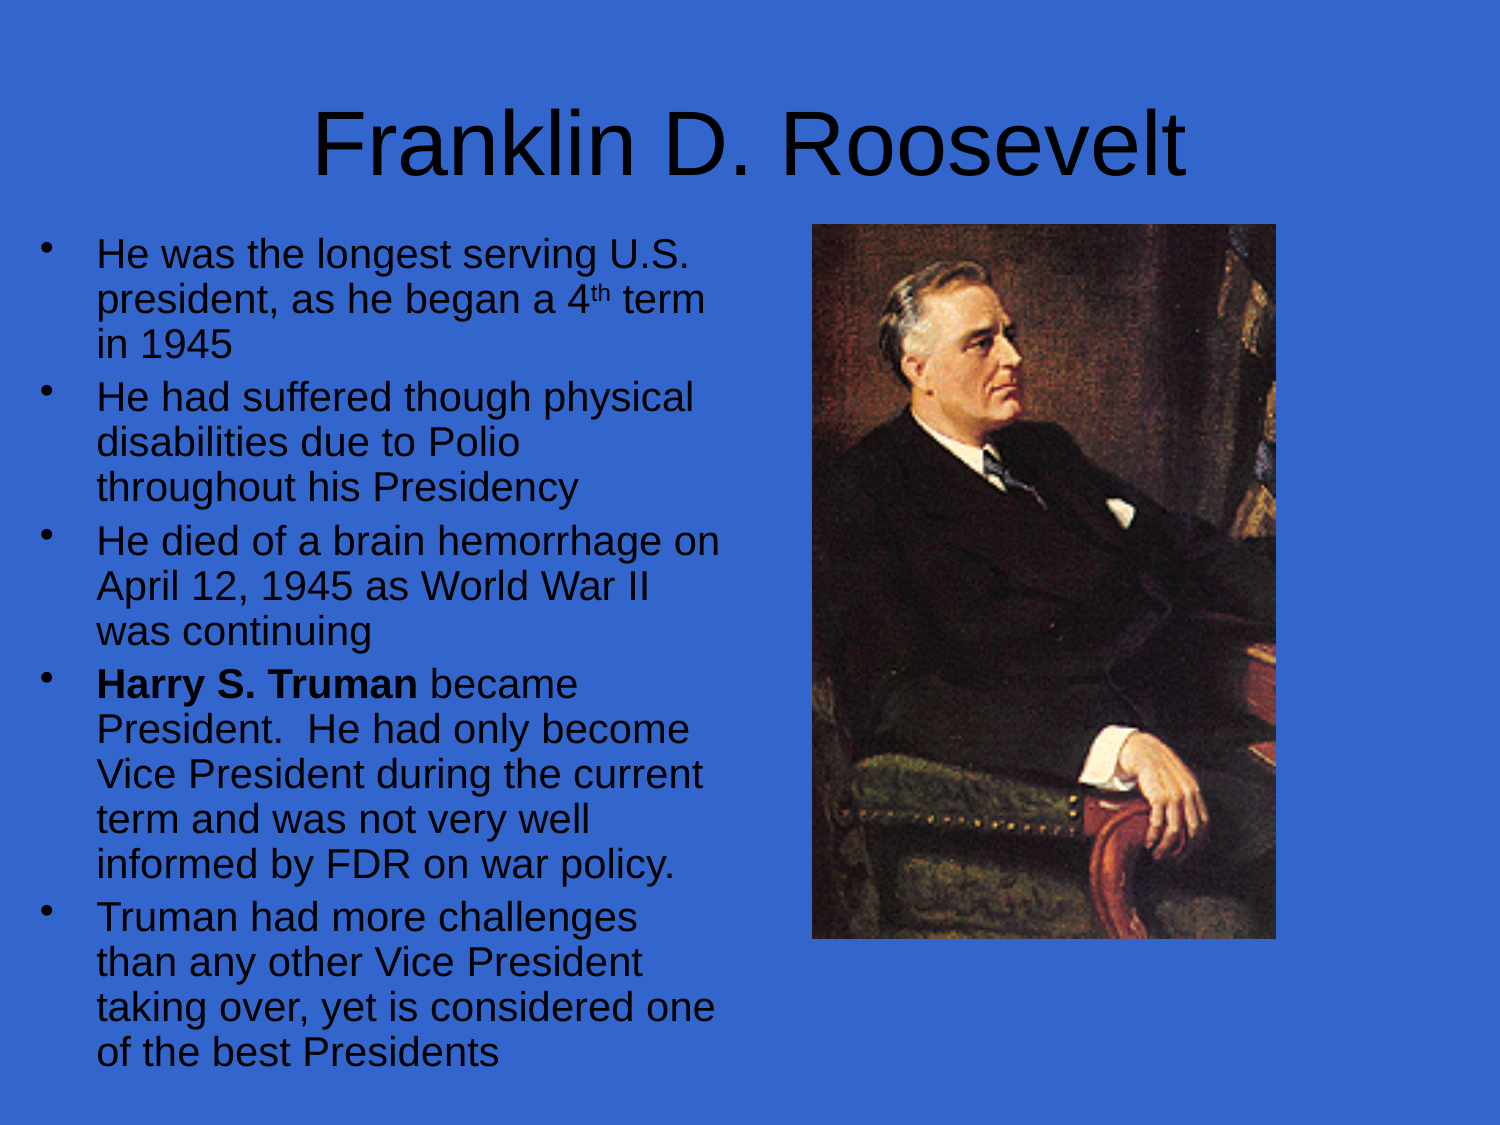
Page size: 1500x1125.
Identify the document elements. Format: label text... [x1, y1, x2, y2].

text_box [812, 224, 1276, 939]
list He was the longest serving U.S. president, as he began a 4th term in 1945 He had suffered though physical disabilities due to Polio throughout his Presidency He died of a brain hemorrhage on April 12, 1945 as World War II was continuing Harry S. Truman became President. He had only become Vice President during the current term and was not very well informed by FDR on war policy. Truman had more challenges than any other Vice President taking over, yet is considered one of the best Presidents [24, 224, 738, 1125]
title Franklin D. Roosevelt [75, 45, 1425, 233]
